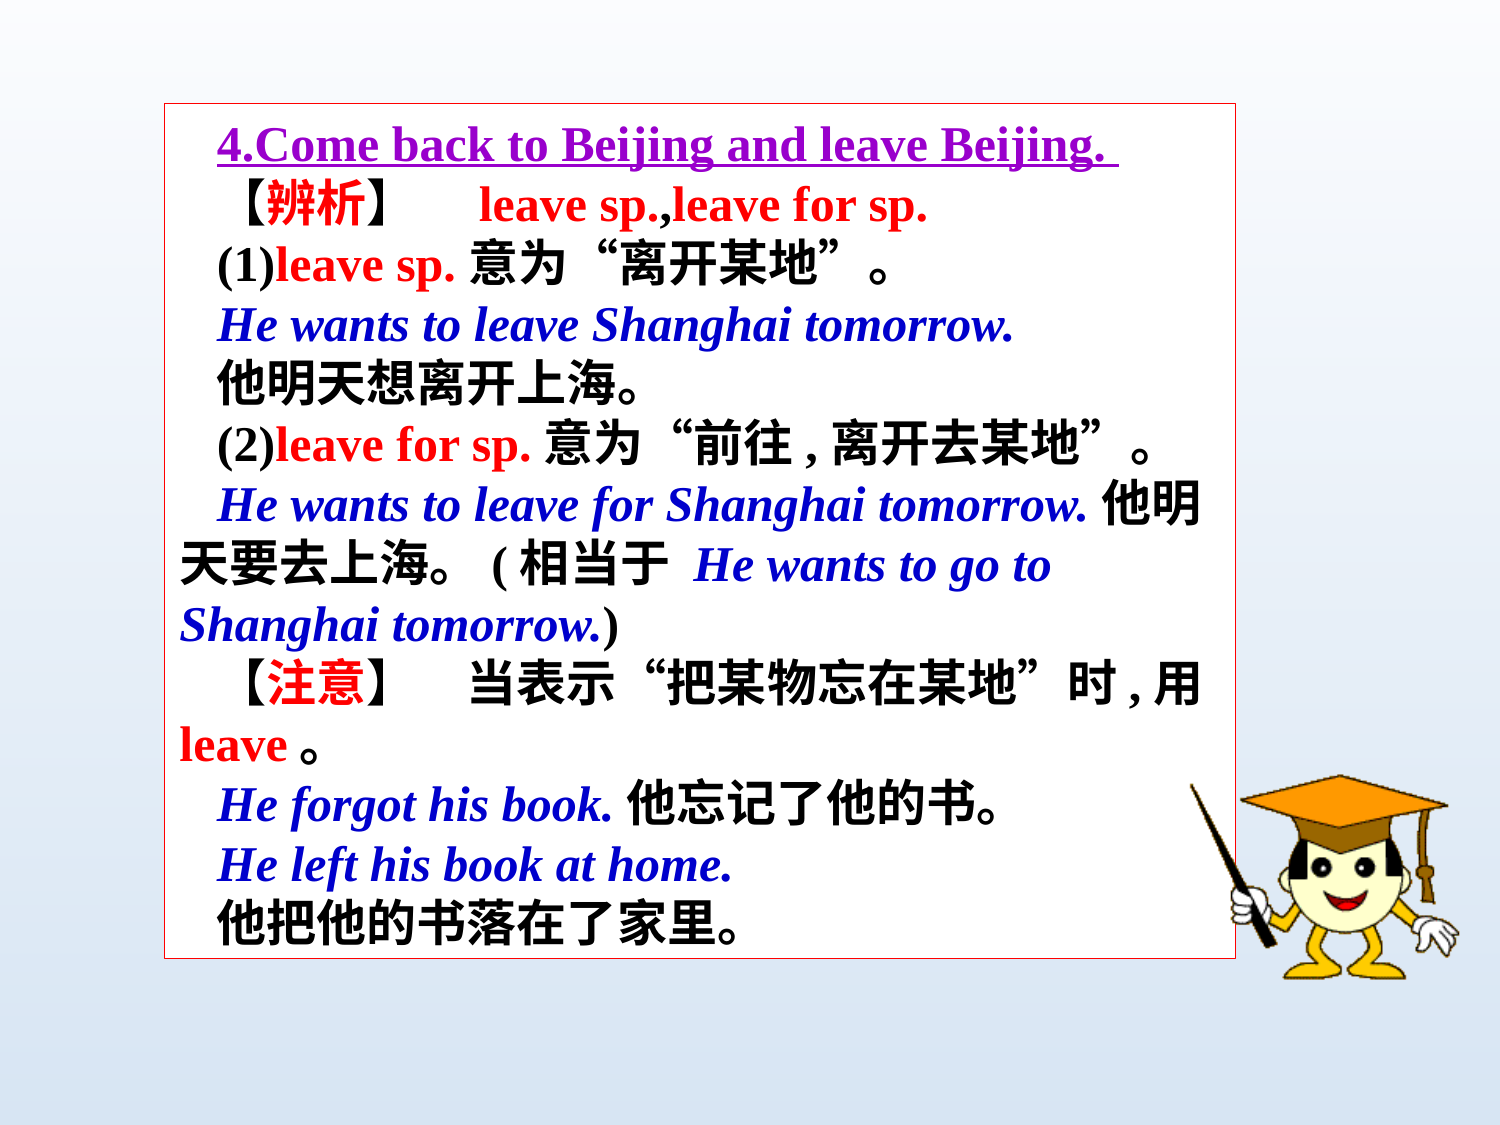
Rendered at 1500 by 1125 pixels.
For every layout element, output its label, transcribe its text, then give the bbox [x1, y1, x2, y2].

picture [1169, 759, 1483, 994]
text_box 4.Come back to Beijing and leave Beijing. 【辨析】 leave sp.,leave for sp. (1)leave sp.意为“离开某地”。 He wants to leave Shanghai tomorrow. 他明天想离开上海。 (2)leave for sp.意为“前往,离开去某地”。 He wants to leave for Shanghai tomorrow.他明天要去上海。(相当于 He wants to go to Shanghai tomorrow.) 【注意】 当表示“把某物忘在某地”时,用leave。 He forgot his book.他忘记了他的书。 He left his book at home. 他把他的书落在了家里。 [164, 103, 1236, 959]
